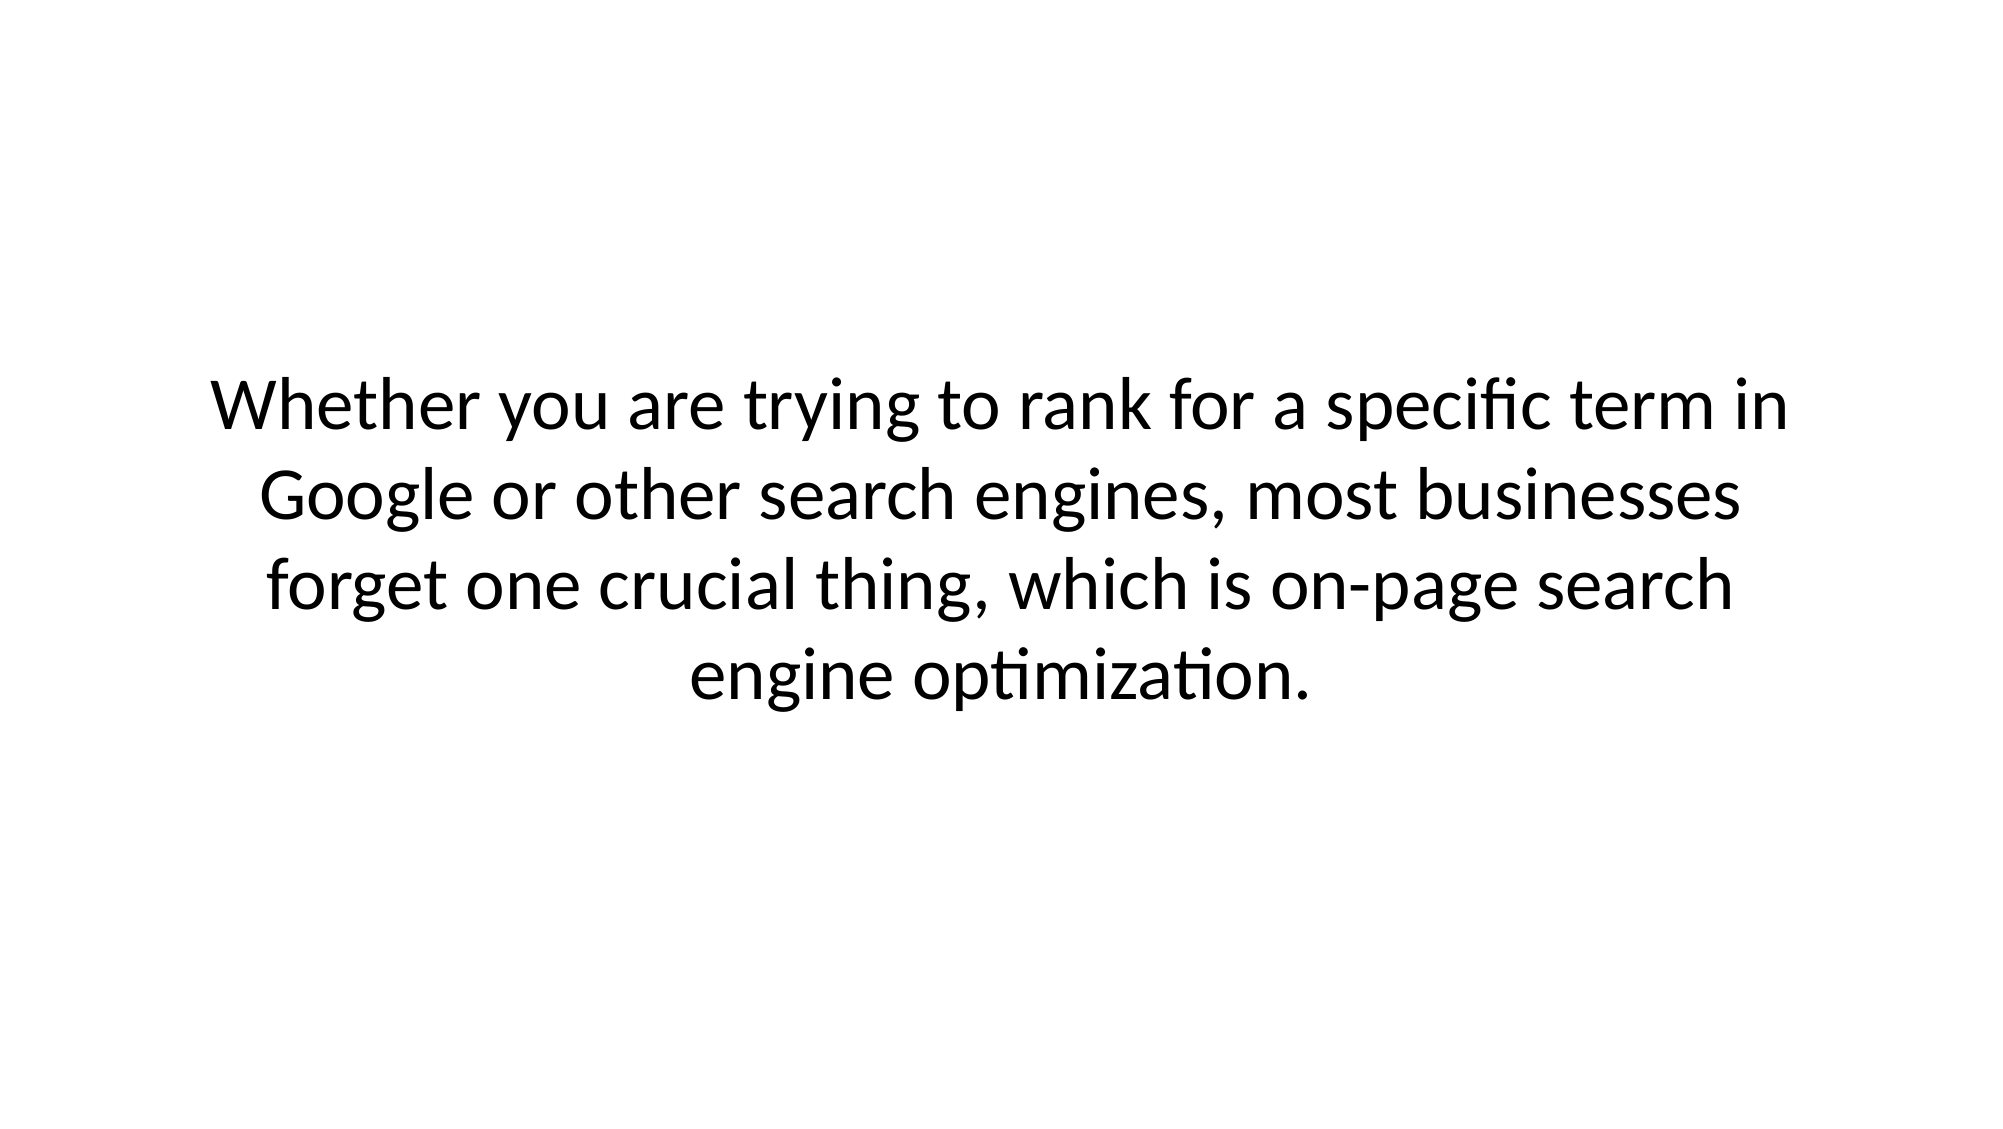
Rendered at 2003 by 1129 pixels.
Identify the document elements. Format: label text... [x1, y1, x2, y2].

title Whether you are trying to rank for a specific term in Google or other search engines, most businesses forget one crucial thing, which is on-page search engine optimization. [150, 287, 1853, 782]
